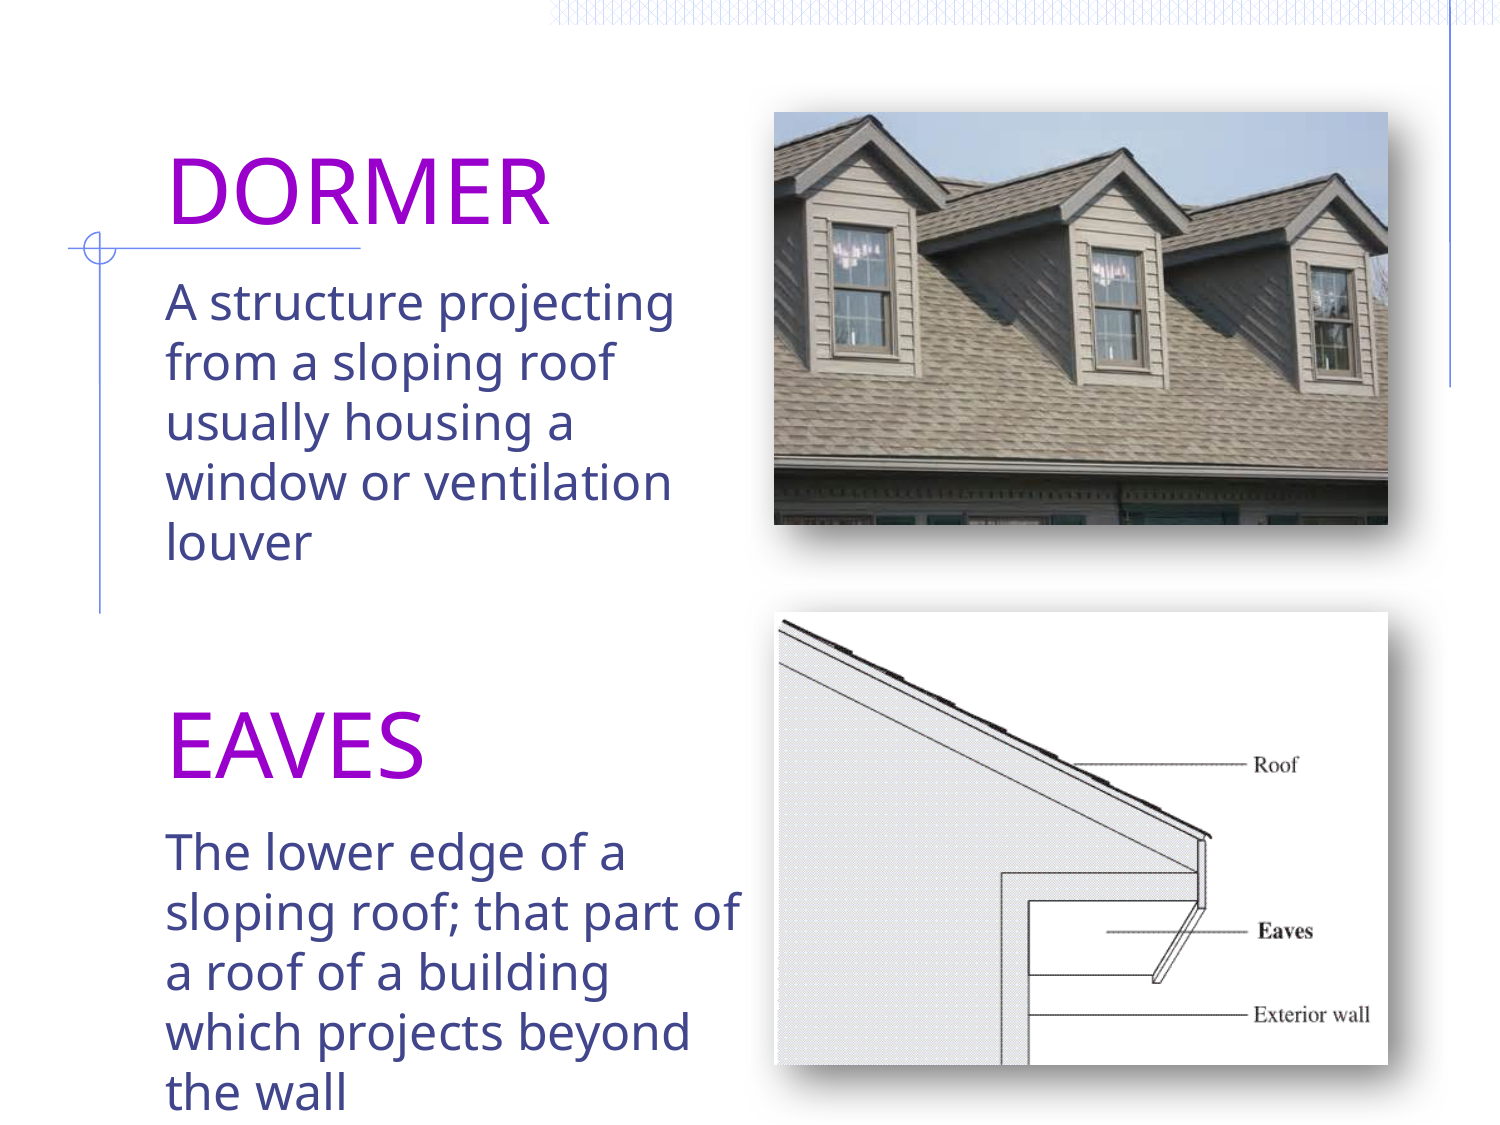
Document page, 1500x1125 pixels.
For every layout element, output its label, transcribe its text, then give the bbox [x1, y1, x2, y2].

list DORMER [150, 99, 738, 250]
list The lower edge of a sloping roof; that part of a roof of a building which projects beyond the wall [150, 812, 775, 1125]
picture [774, 112, 1388, 526]
list A structure projecting from a sloping roof usually housing a window or ventilation louver [150, 262, 738, 549]
list EAVES [150, 549, 825, 805]
picture [774, 612, 1388, 1065]
